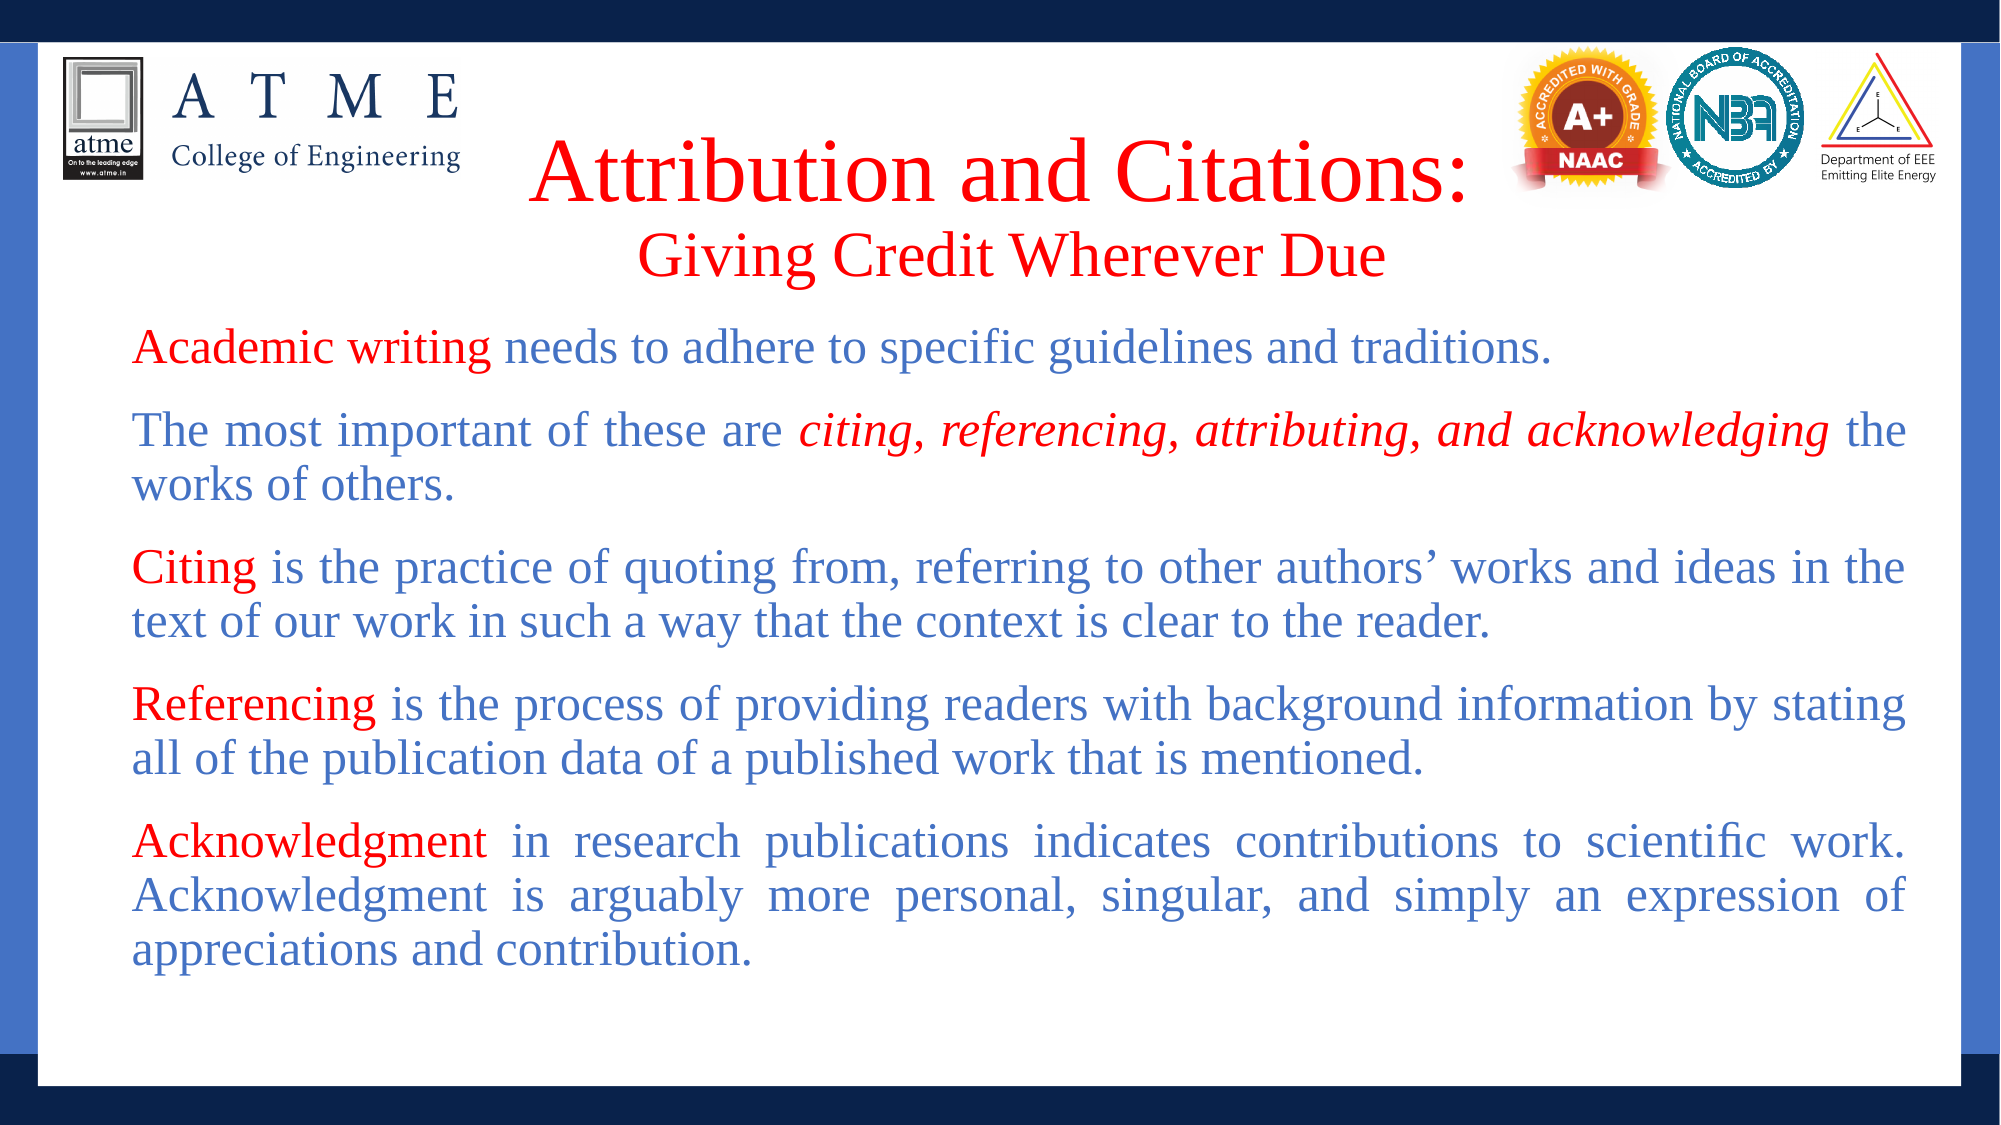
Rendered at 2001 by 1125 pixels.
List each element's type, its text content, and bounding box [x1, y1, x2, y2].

picture [1666, 47, 1804, 188]
picture [63, 57, 461, 180]
picture [1815, 49, 1939, 184]
list Academic writing needs to adhere to specific guidelines and traditions. The most important of these are citing, referencing, attributing, and acknowledging the works of others. Citing is the practice of quoting from, referring to other authors’ works and ideas in the text of our work in such a way that the context is clear to the reader. Referencing is the process of providing readers with background information by stating all of the publication data of a published work that is mentioned. Acknowledgment in research publications indicates contributions to scientiﬁc work. Acknowledgment is arguably more personal, singular, and simply an expression of appreciations and contribution. [116, 312, 1923, 1050]
picture [1531, 60, 1651, 112]
picture [0, 1054, 2000, 1125]
title Attribution and Citations: Giving Credit Wherever Due [337, 112, 1688, 300]
picture [0, 0, 2000, 43]
